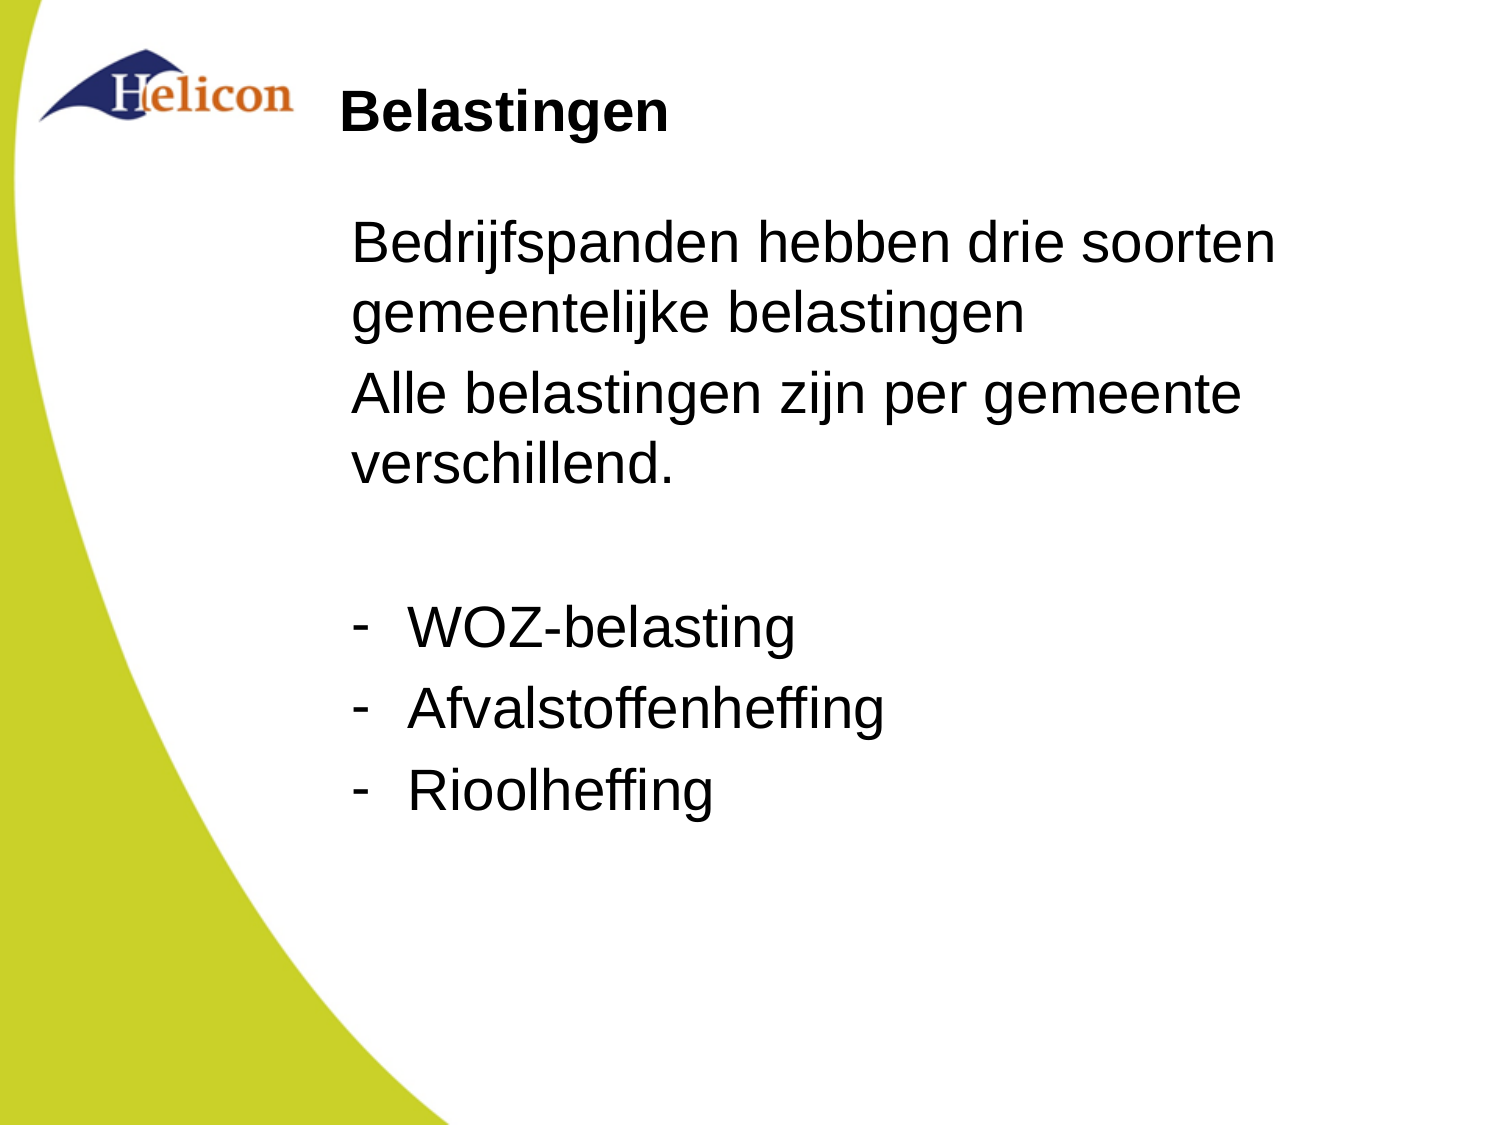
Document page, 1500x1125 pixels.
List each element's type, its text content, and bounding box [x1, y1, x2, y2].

picture [0, 0, 1500, 1125]
title Belastingen [324, 54, 1415, 161]
list Bedrijfspanden hebben drie soorten gemeentelijke belastingen Alle belastingen zijn per gemeente verschillend. WOZ-belasting Afvalstoffenheffing Rioolheffing [336, 196, 1425, 1005]
